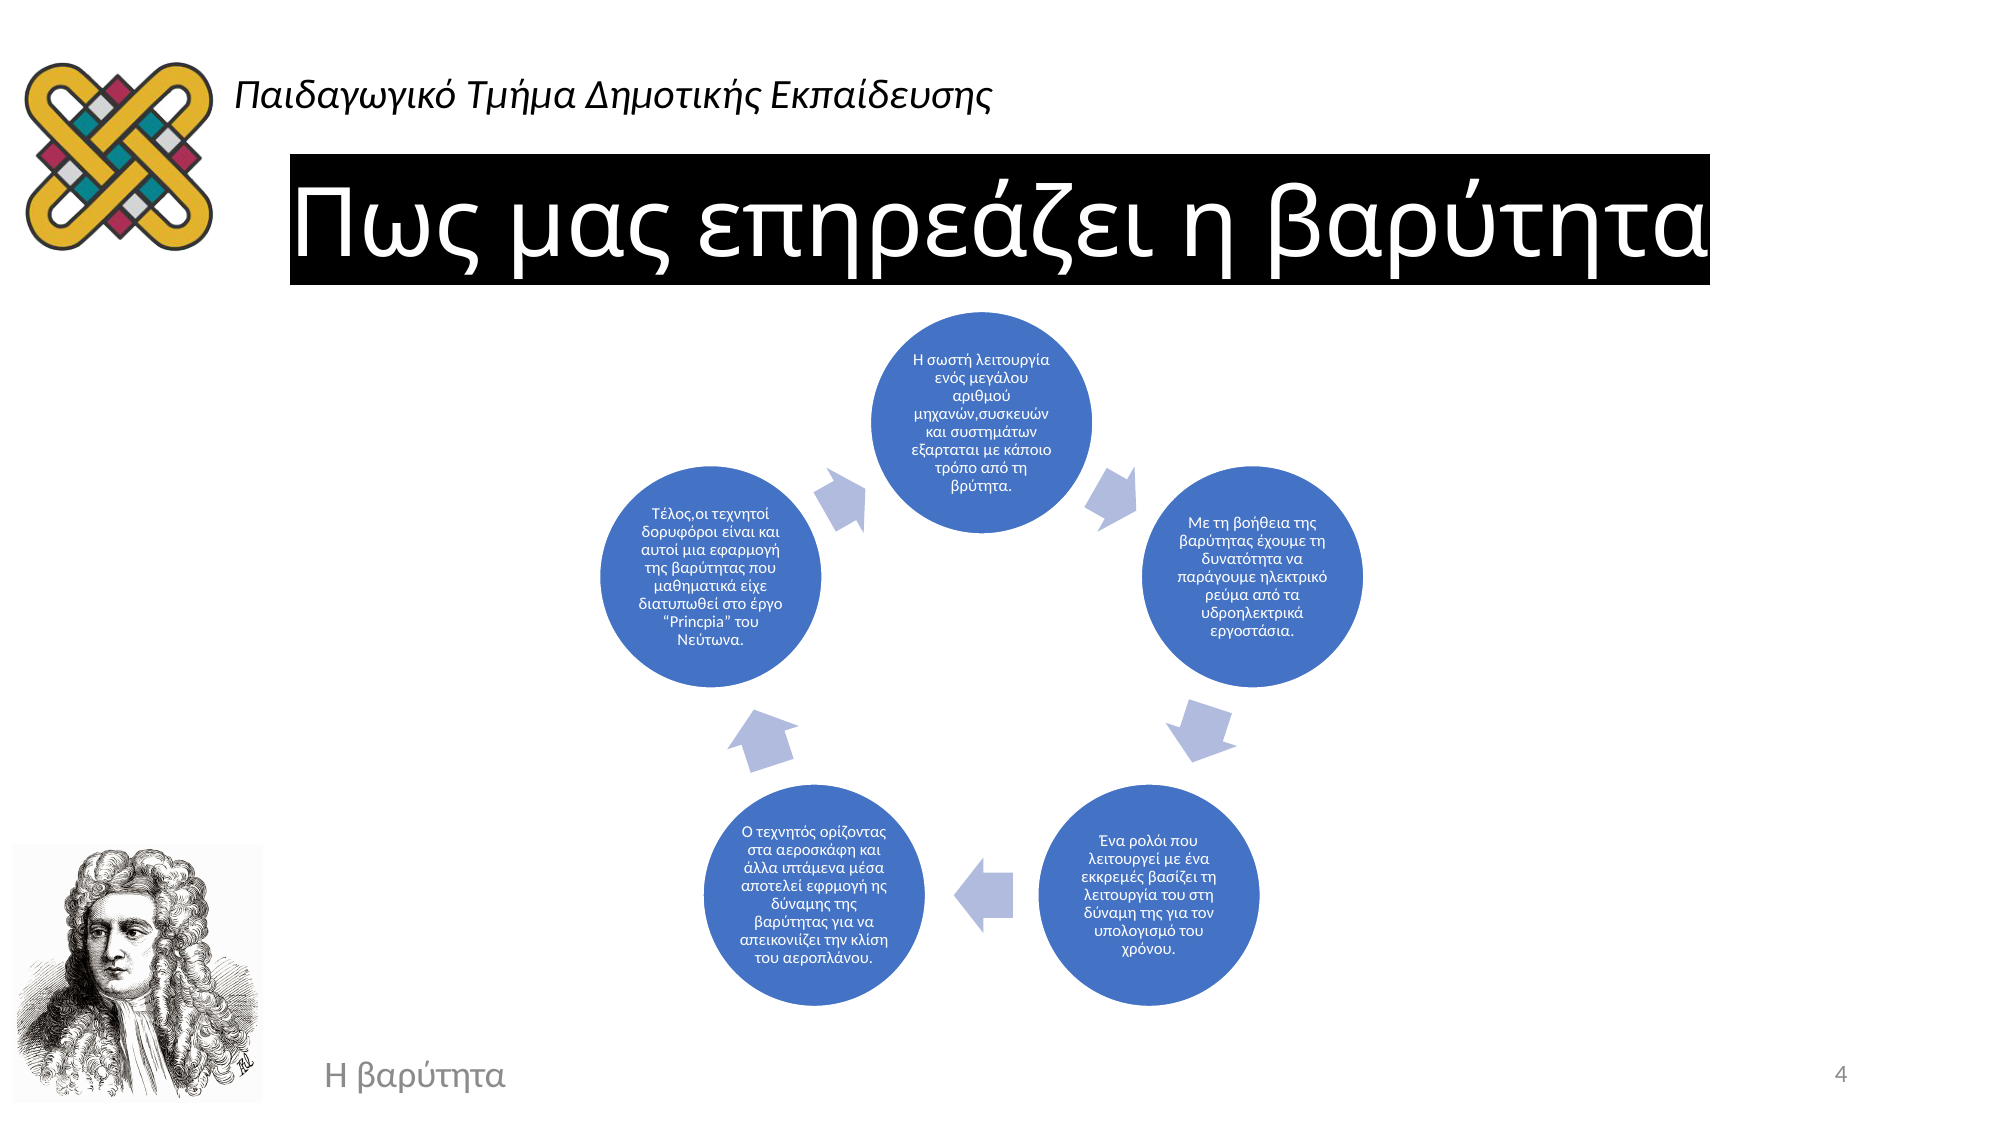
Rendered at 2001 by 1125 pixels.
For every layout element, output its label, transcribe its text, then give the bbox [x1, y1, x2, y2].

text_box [333, 268, 1630, 1007]
picture [4, 42, 233, 271]
title Πως μας επηρεάζει η βαρύτητα [249, 155, 1750, 285]
slide_number 4 [1412, 1042, 1863, 1103]
picture [12, 844, 263, 1103]
footer Η βαρύτητα [137, 1042, 694, 1103]
